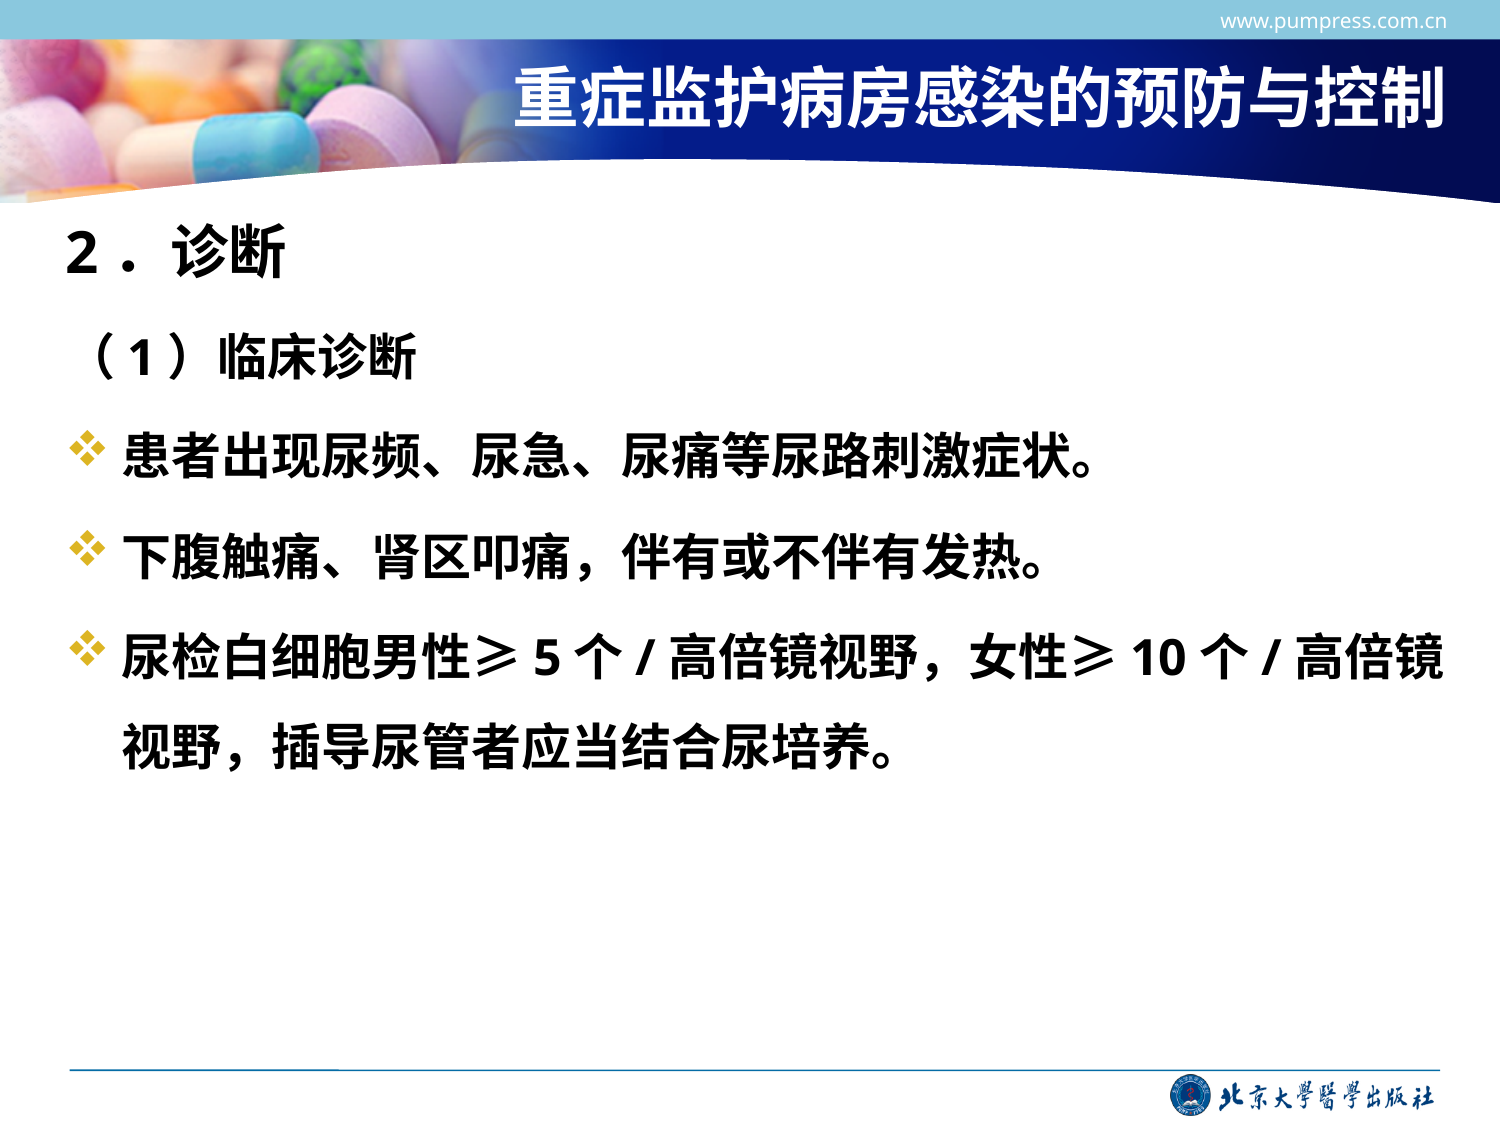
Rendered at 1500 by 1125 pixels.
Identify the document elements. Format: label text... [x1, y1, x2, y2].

slide_number www.pumpress.com.cn [1024, 0, 1463, 38]
picture [1170, 1074, 1436, 1118]
title 重症监护病房感染的预防与控制 [137, 50, 1463, 143]
picture [0, 40, 1500, 203]
list 2．诊断 （1）临床诊断 患者出现尿频、尿急、尿痛等尿路刺激症状。 下腹触痛、肾区叩痛，伴有或不伴有发热。 尿检白细胞男性≥5个/高倍镜视野，女性≥10个/高倍镜视野，插导尿管者应当结合尿培养。 [50, 172, 1463, 973]
